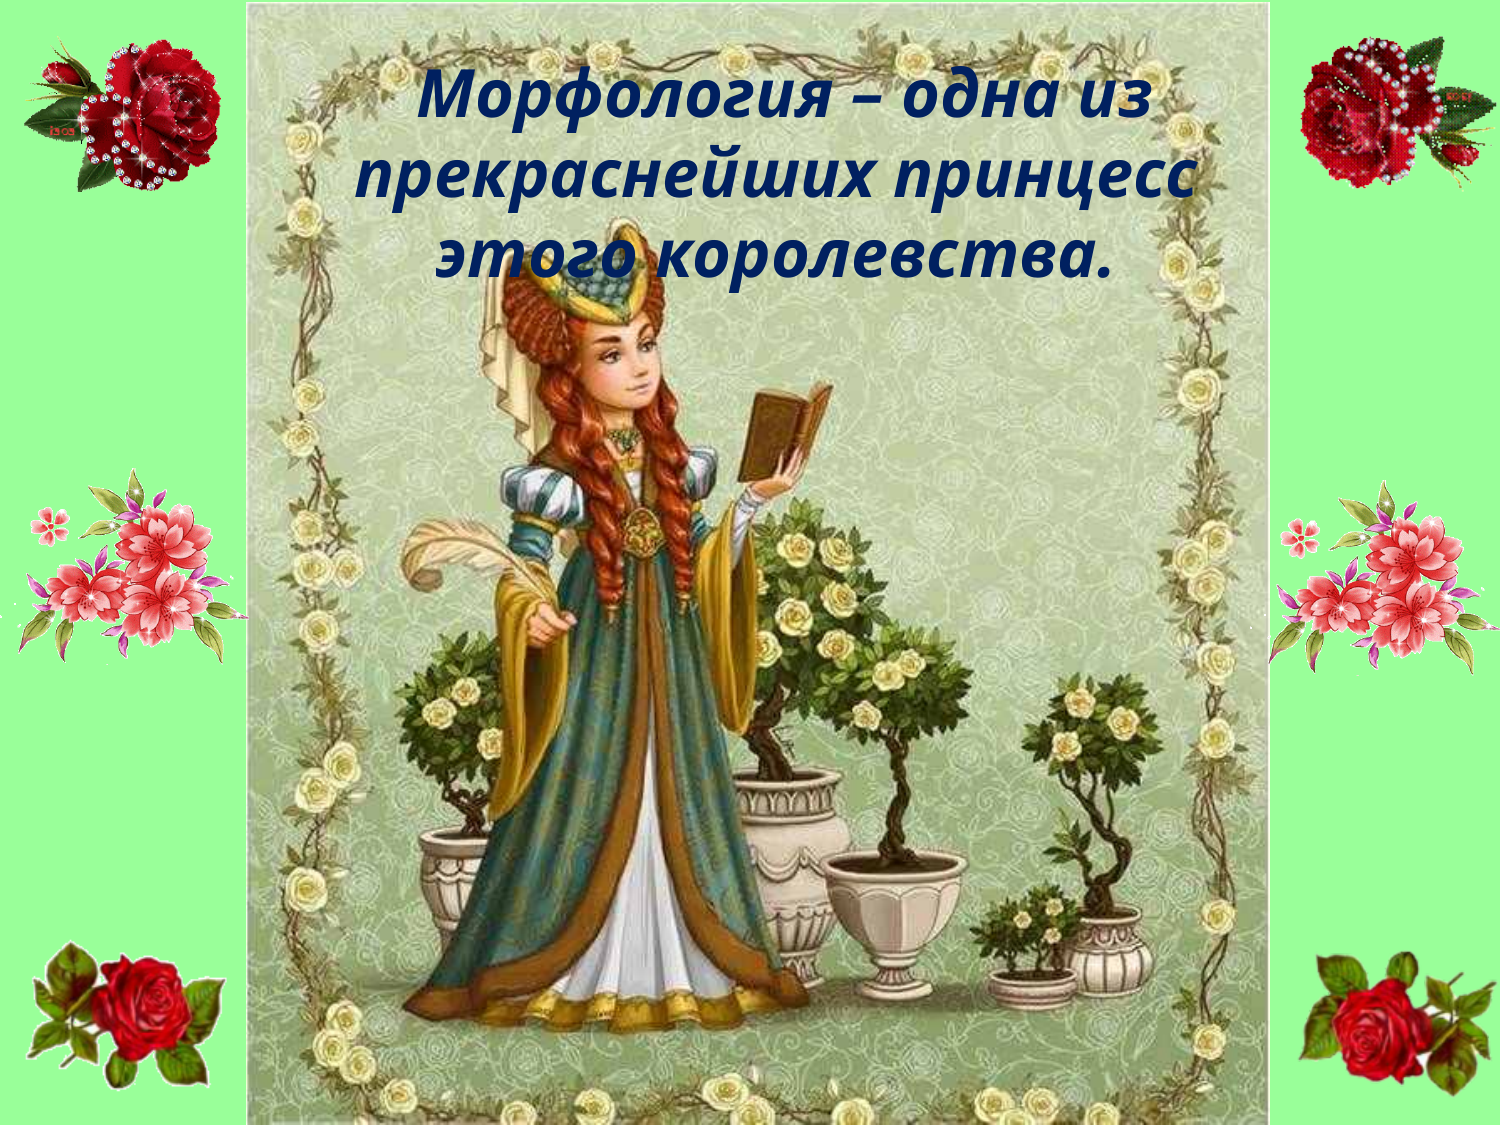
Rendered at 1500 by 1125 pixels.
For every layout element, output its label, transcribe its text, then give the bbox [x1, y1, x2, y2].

picture [1296, 949, 1500, 1101]
title Морфология – одна из прекраснейших принцесс этого королевства. [246, 0, 1325, 422]
picture [1325, 35, 1500, 195]
picture [0, 422, 1500, 1125]
picture [23, 35, 221, 192]
picture [23, 937, 230, 1093]
